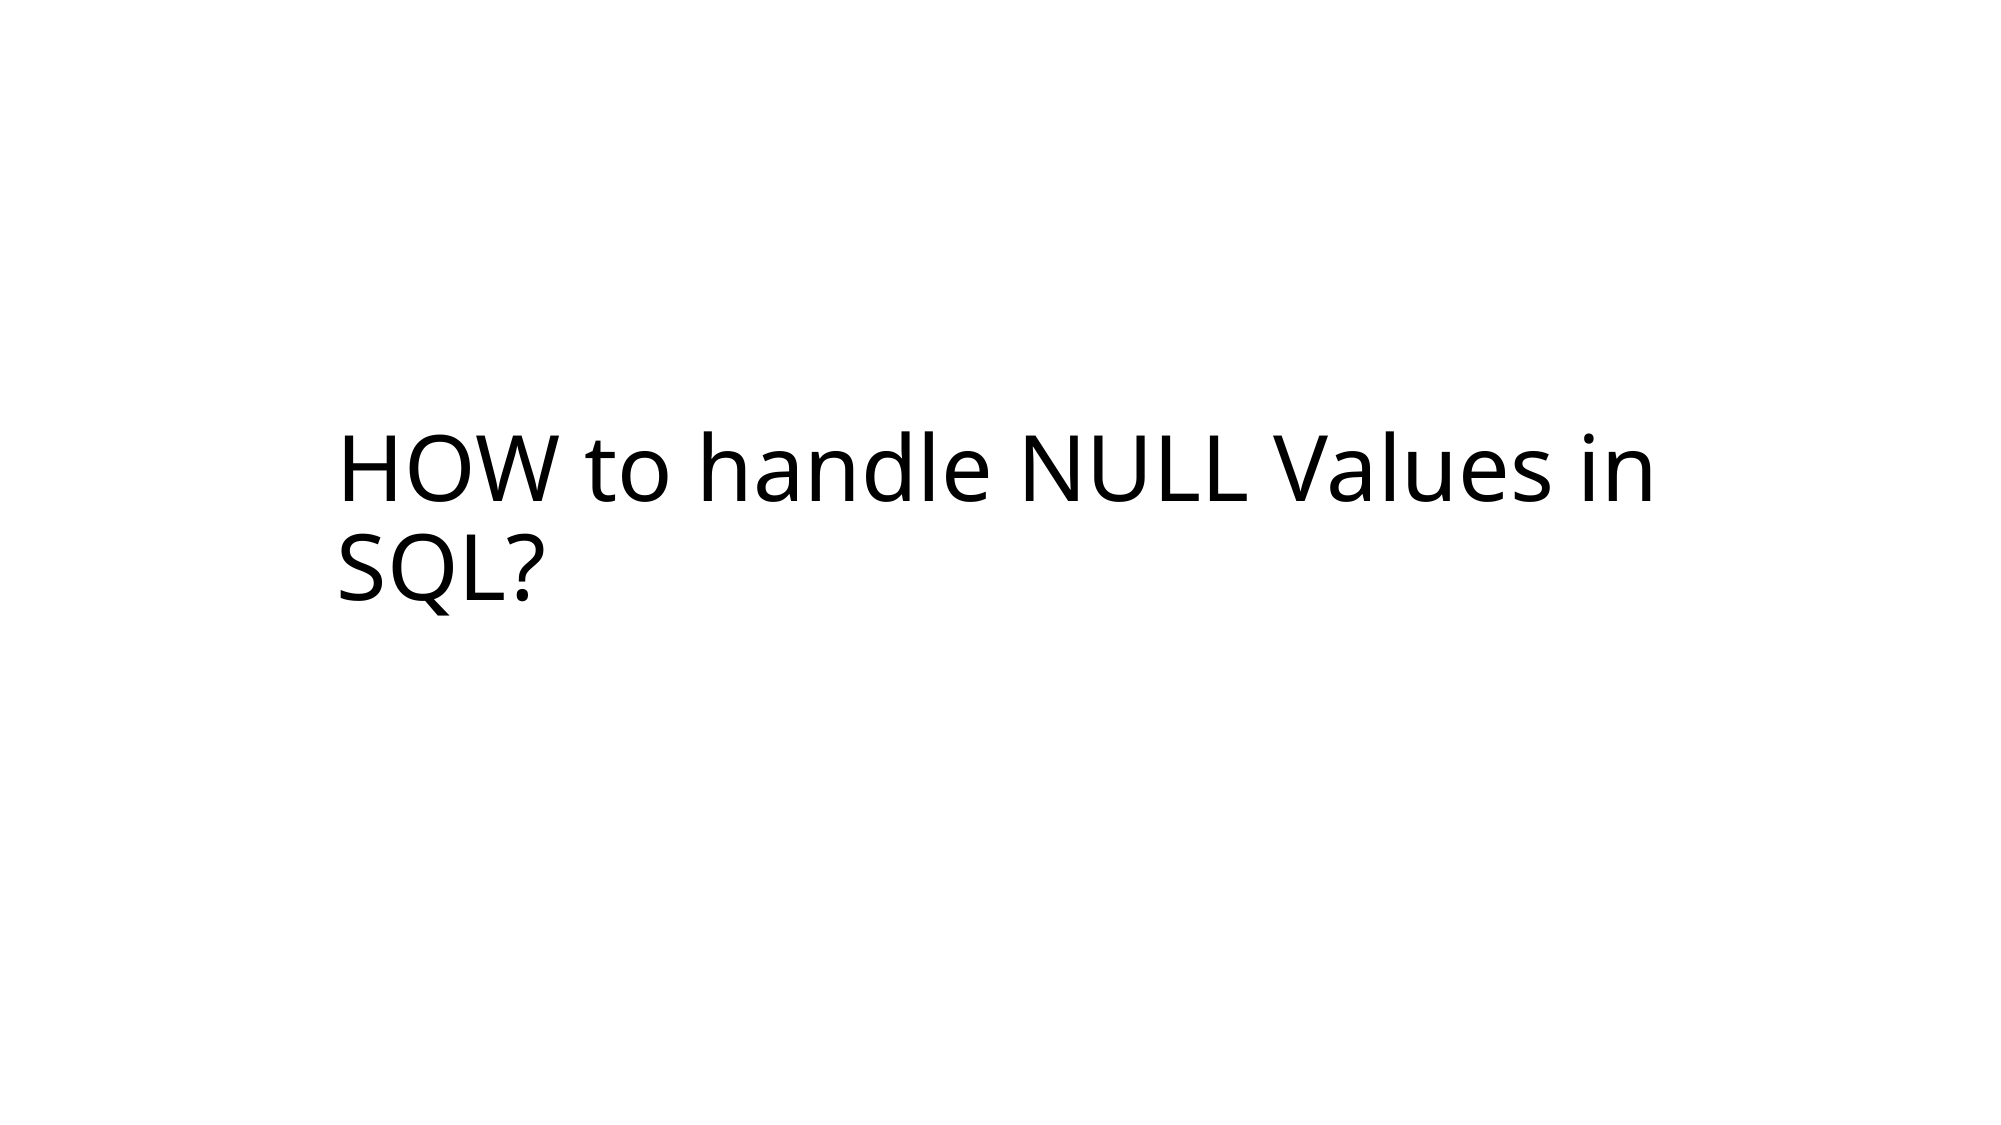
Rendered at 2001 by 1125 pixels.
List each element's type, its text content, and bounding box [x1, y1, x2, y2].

text_box HOW to handle NULL Values in SQL? [321, 412, 1728, 630]
